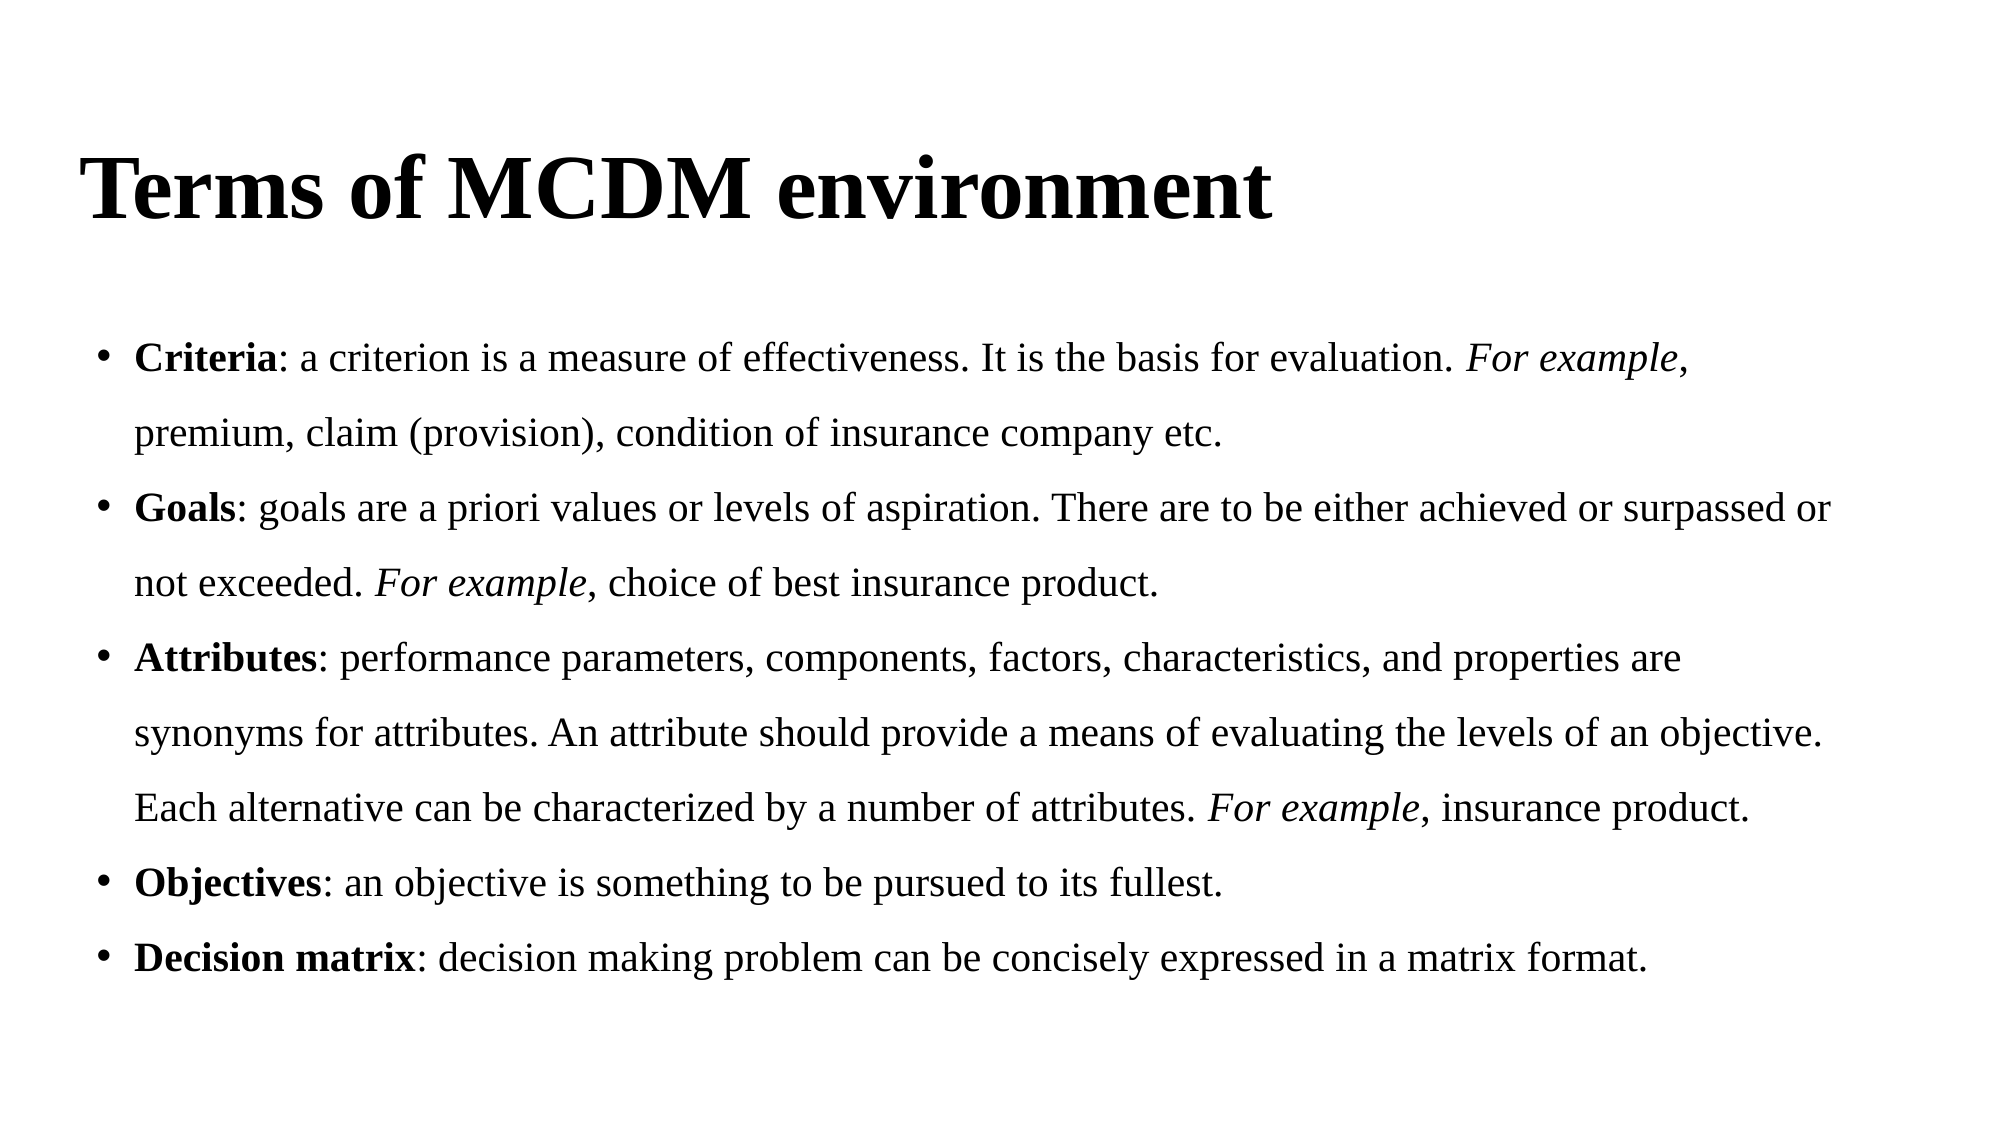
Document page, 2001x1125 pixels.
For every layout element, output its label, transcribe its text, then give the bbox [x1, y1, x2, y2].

list Criteria: a criterion is a measure of effectiveness. It is the basis for evaluation. For example, premium, claim (provision), condition of insurance company etc. Goals: goals are a priori values or levels of aspiration. There are to be either achieved or surpassed or not exceeded. For example, choice of best insurance product. Attributes: performance parameters, components, factors, characteristics, and properties are synonyms for attributes. An attribute should provide a means of evaluating the levels of an objective. Each alternative can be characterized by a number of attributes. For example, insurance product. Objectives: an objective is something to be pursued to its fullest. Decision matrix: decision making problem can be concisely expressed in a matrix format. [81, 297, 1874, 999]
title Terms of MCDM environment [64, 105, 2000, 274]
